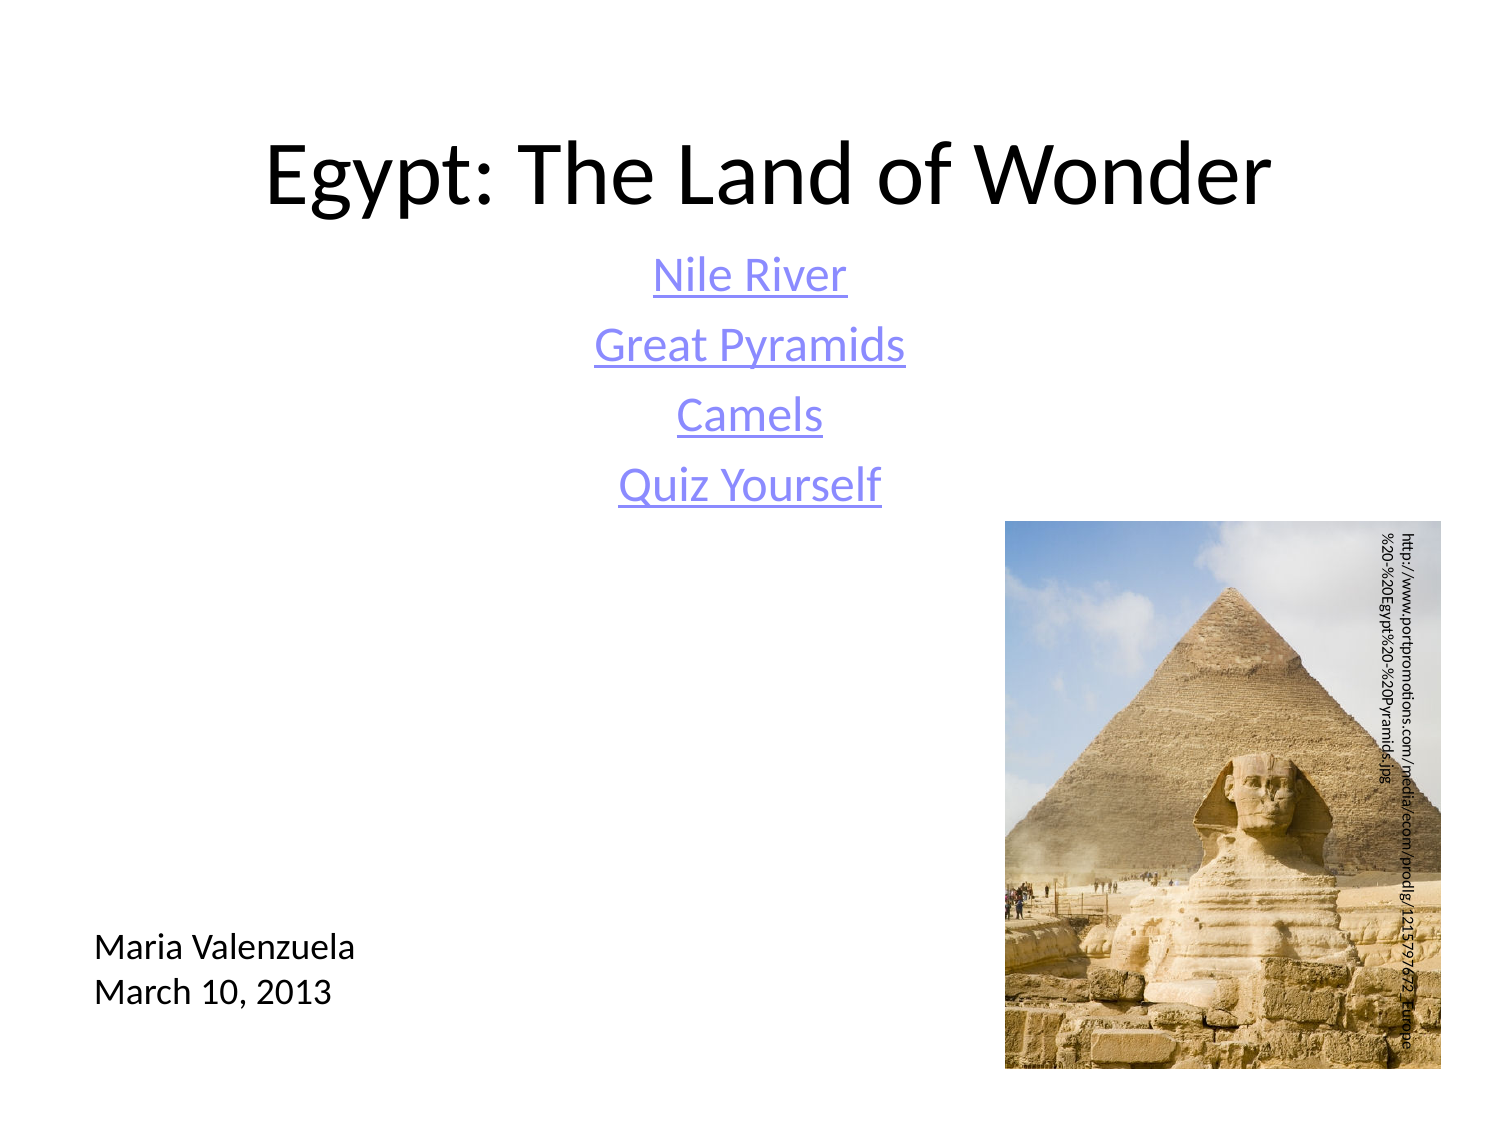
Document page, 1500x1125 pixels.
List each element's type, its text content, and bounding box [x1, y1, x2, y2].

picture [1005, 521, 1441, 1070]
text_box Maria Valenzuela March 10, 2013 [79, 914, 576, 1020]
subtitle Nile River Great Pyramids Camels Quiz Yourself [225, 234, 1275, 522]
title Egypt: The Land of Wonder [132, 47, 1408, 289]
